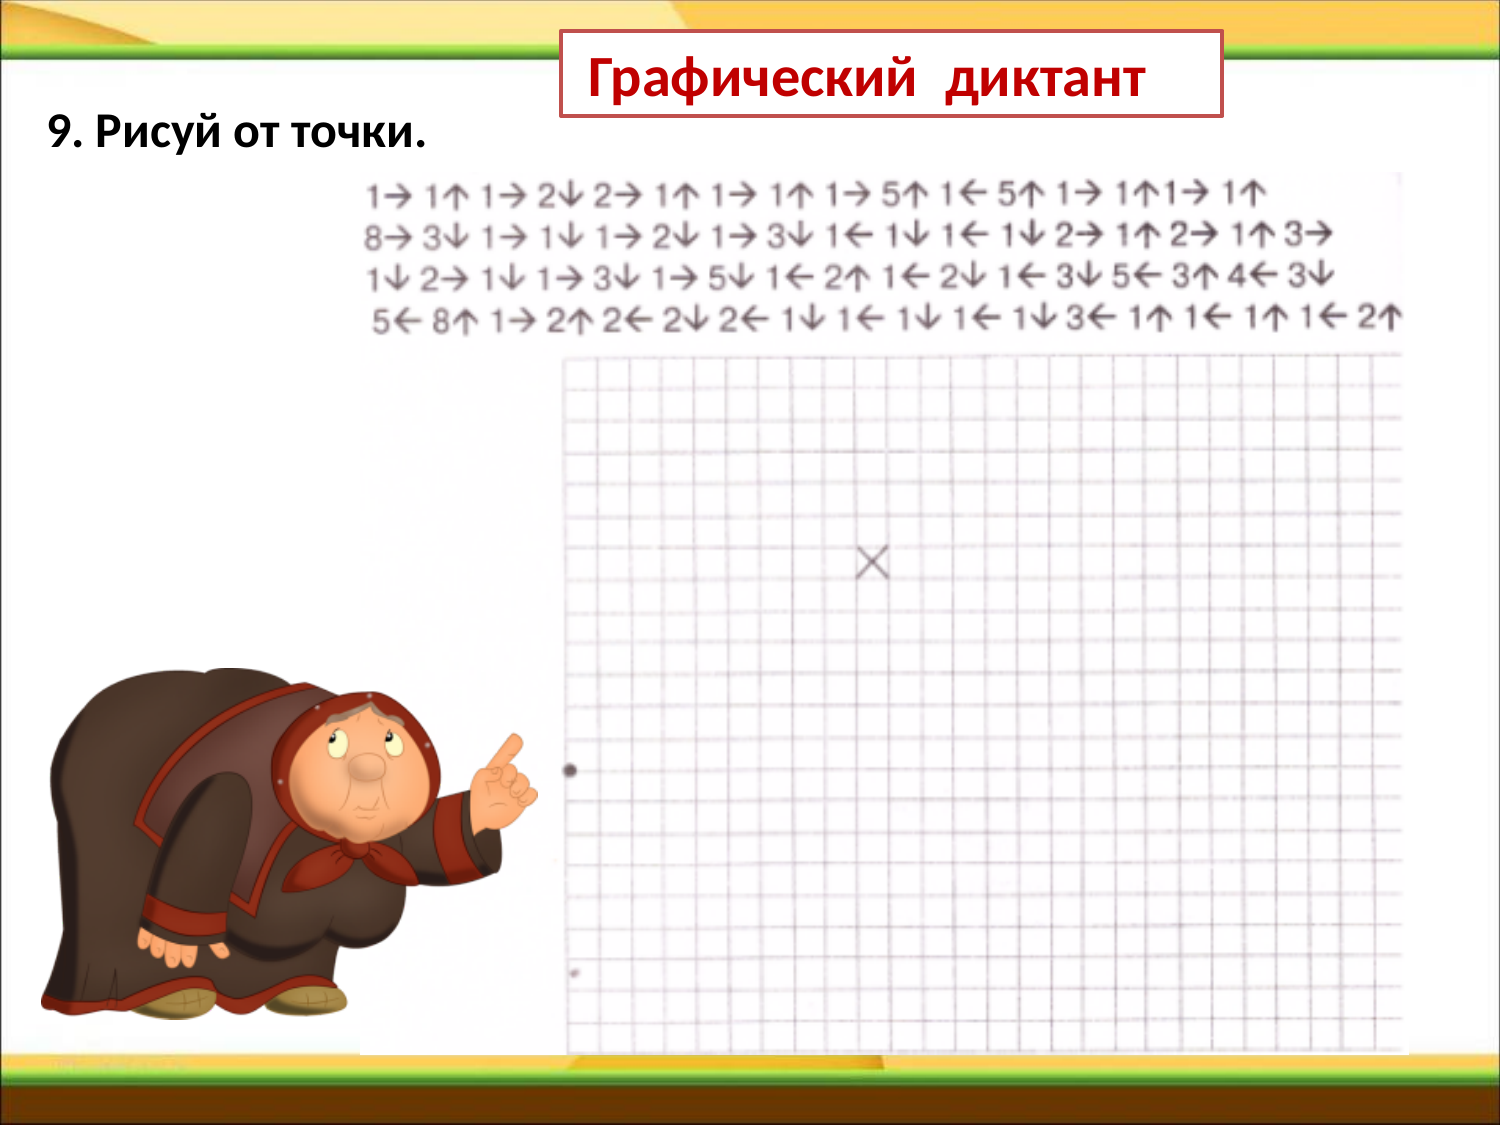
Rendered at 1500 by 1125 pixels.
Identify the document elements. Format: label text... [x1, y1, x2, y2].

picture [0, 0, 1500, 1125]
text_box Графический диктант [559, 29, 1224, 118]
text_box 9. Рисуй от точки. [31, 90, 443, 165]
